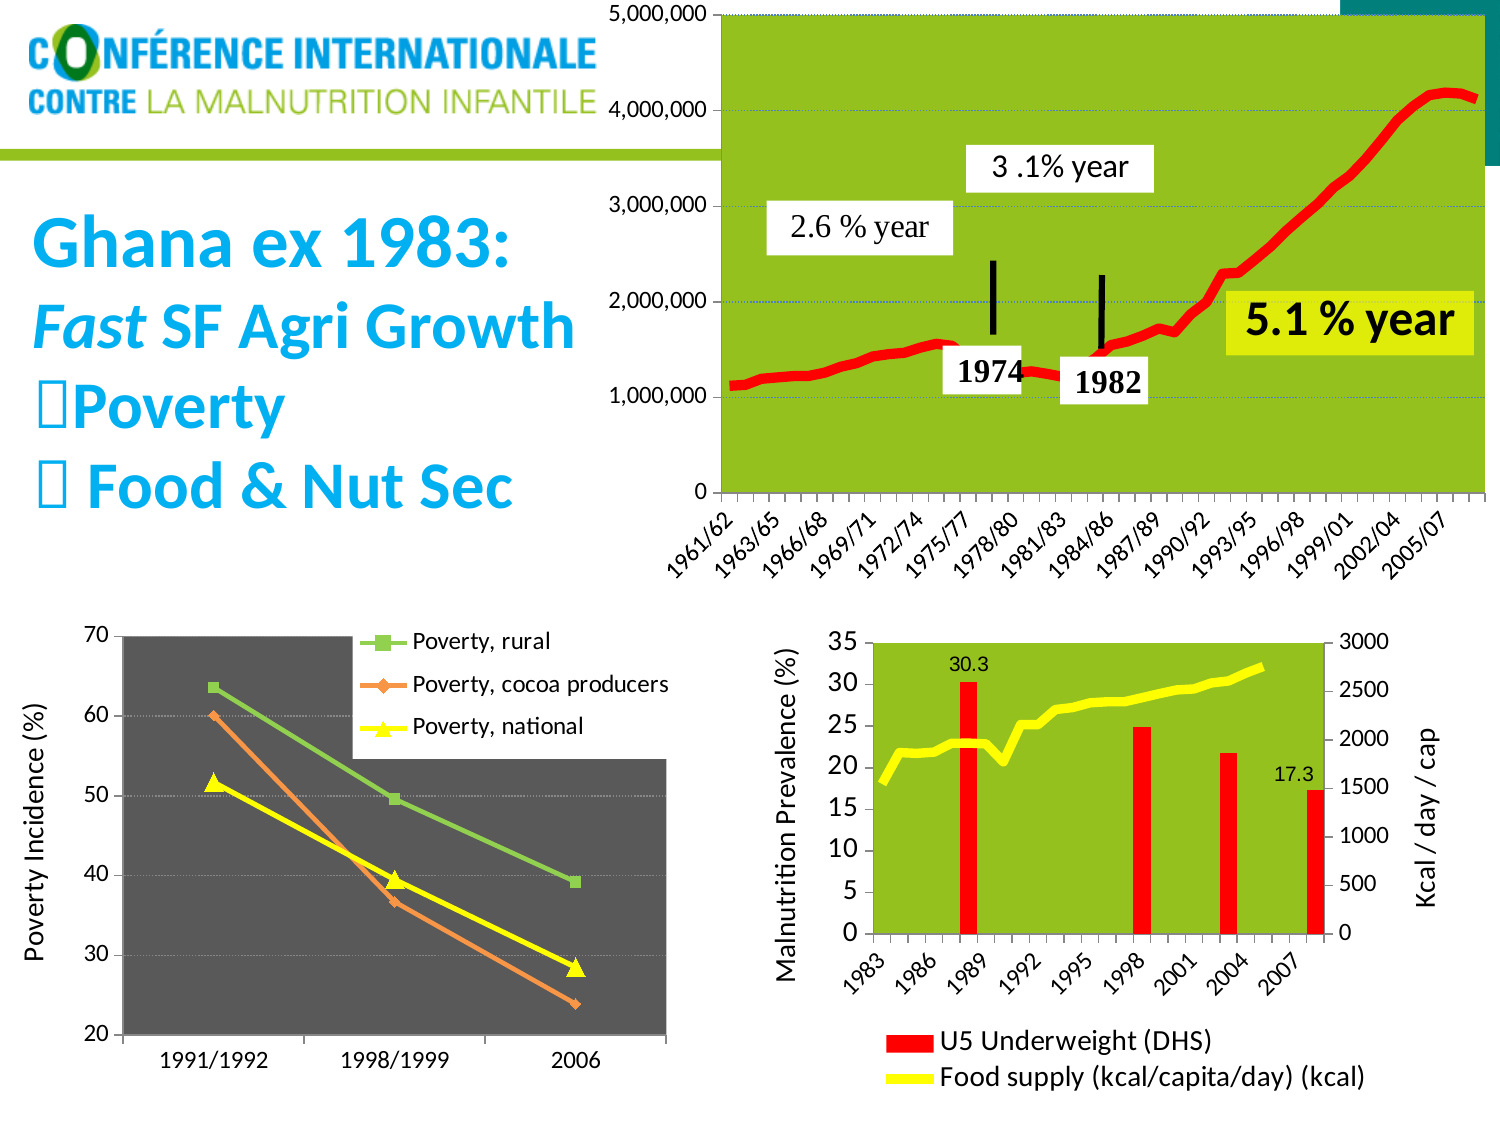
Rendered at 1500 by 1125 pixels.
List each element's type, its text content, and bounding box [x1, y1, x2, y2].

title Ghana ex 1983: Fast SF Agri Growth Poverty  Food & Nut Sec [17, 184, 602, 587]
chart [0, 609, 680, 1125]
picture [1495, 0, 1500, 166]
chart [726, 621, 1500, 1110]
chart [608, 0, 1495, 599]
picture [29, 24, 597, 115]
